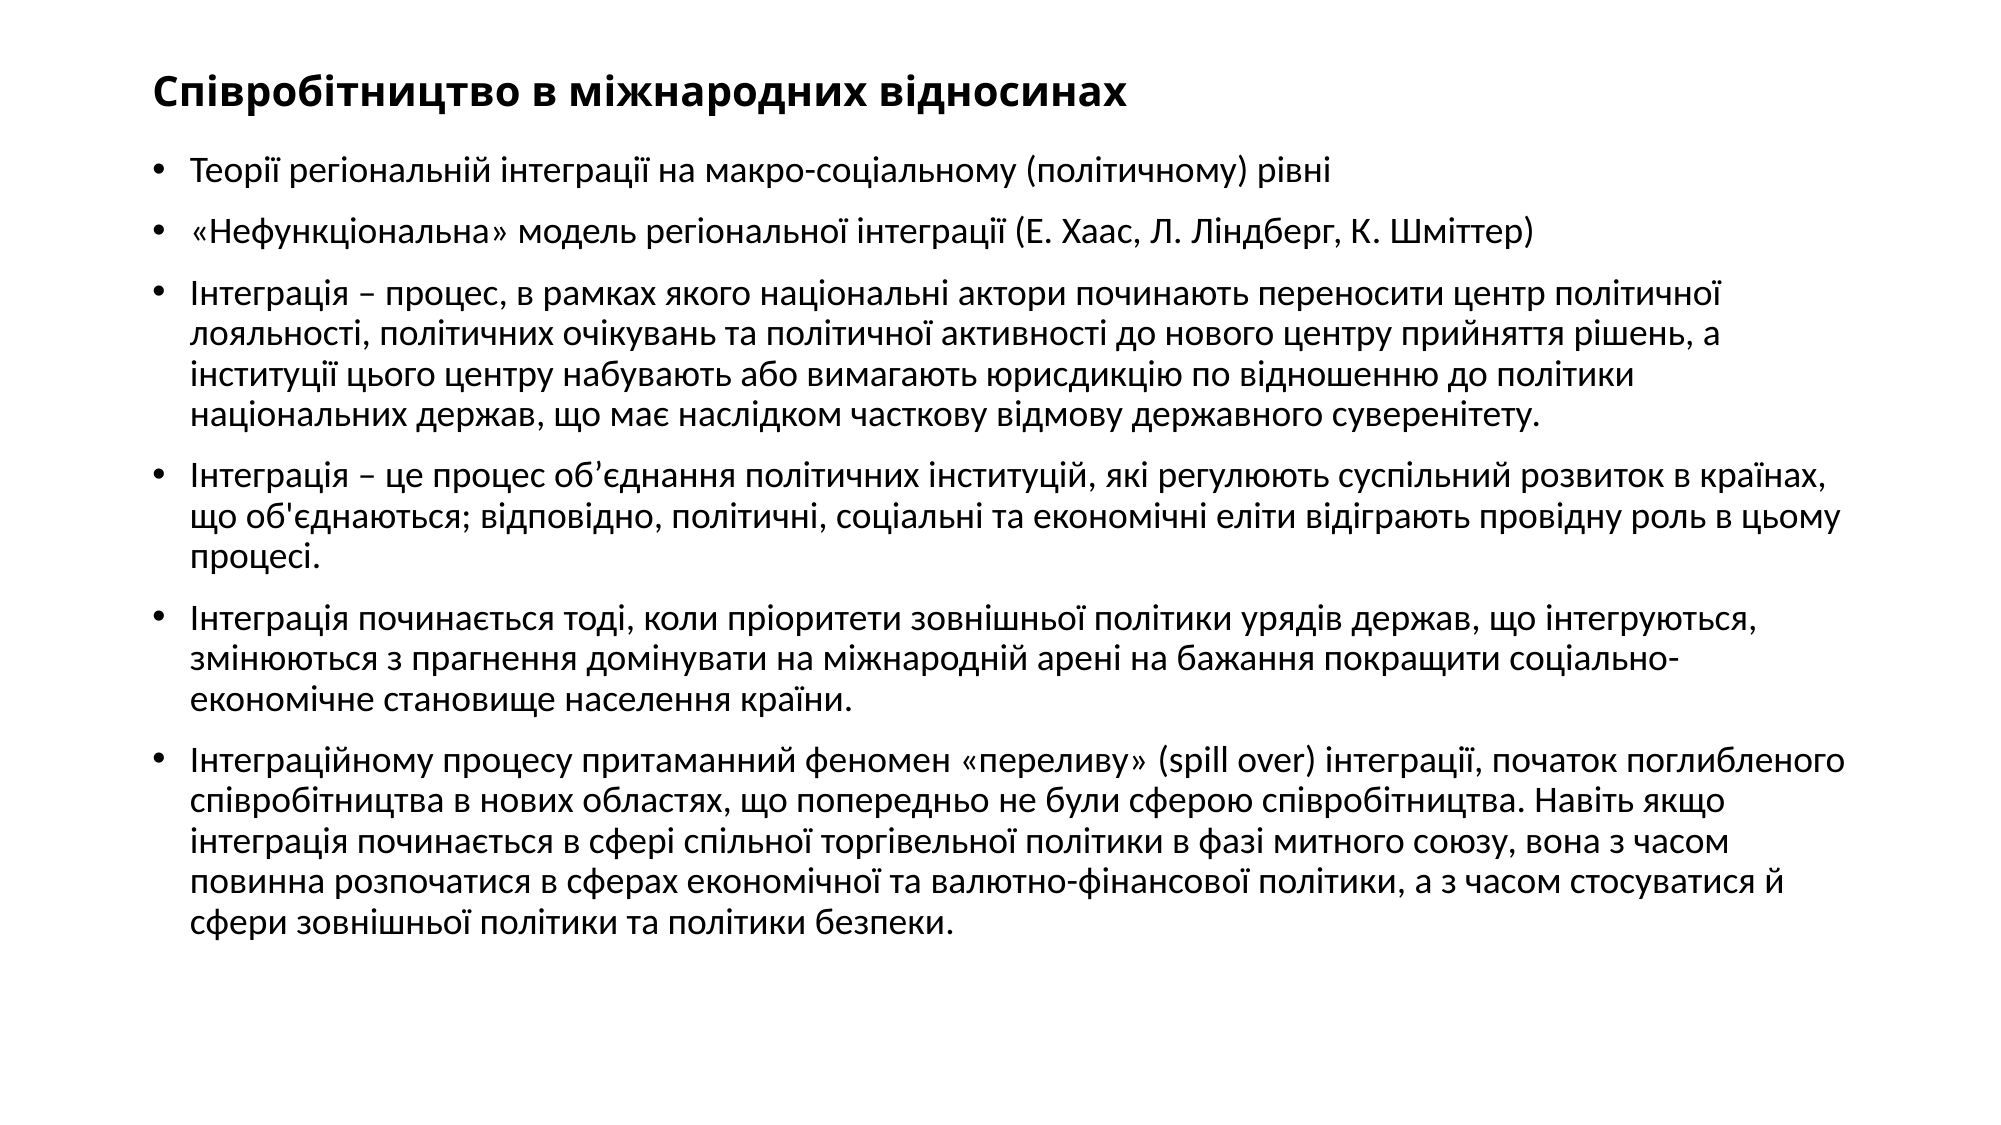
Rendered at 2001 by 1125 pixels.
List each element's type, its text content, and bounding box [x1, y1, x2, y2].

list Теорії регіональній інтеграції на макро-соціальному (політичному) рівні «Нефункціональна» модель регіональної інтеграції (Е. Хаас, Л. Ліндберг, К. Шміттер) Інтеграція – процес, в рамках якого національні актори починають переносити центр політичної лояльності, політичних очікувань та політичної активності до нового центру прийняття рішень, а інституції цього центру набувають або вимагають юрисдикцію по відношенню до політики національних держав, що має наслідком часткову відмову державного суверенітету. Інтеграція – це процес об’єднання політичних інституцій, які регулюють суспільний розвиток в країнах, що об'єднаються; відповідно, політичні, соціальні та економічні еліти відіграють провідну роль в цьому процесі. Інтеграція починається тоді, коли пріоритети зовнішньої політики урядів держав, що інтегруються, змінюються з прагнення домінувати на міжнародній арені на бажання покращити соціально-економічне становище населення країни. Інтеграційному процесу притаманний феномен «переливу» (spill over) інтеграції, початок поглибленого співробітництва в нових областях, що попередньо не були сферою співробітництва. Навіть якщо інтеграція починається в сфері спільної торгівельної політики в фазі митного союзу, вона з часом повинна розпочатися в сферах економічної та валютно-фінансової політики, а з часом стосуватися й сфери зовнішньої політики та політики безпеки. [137, 142, 1863, 1014]
title Співробітництво в міжнародних відносинах [137, 59, 1863, 127]
